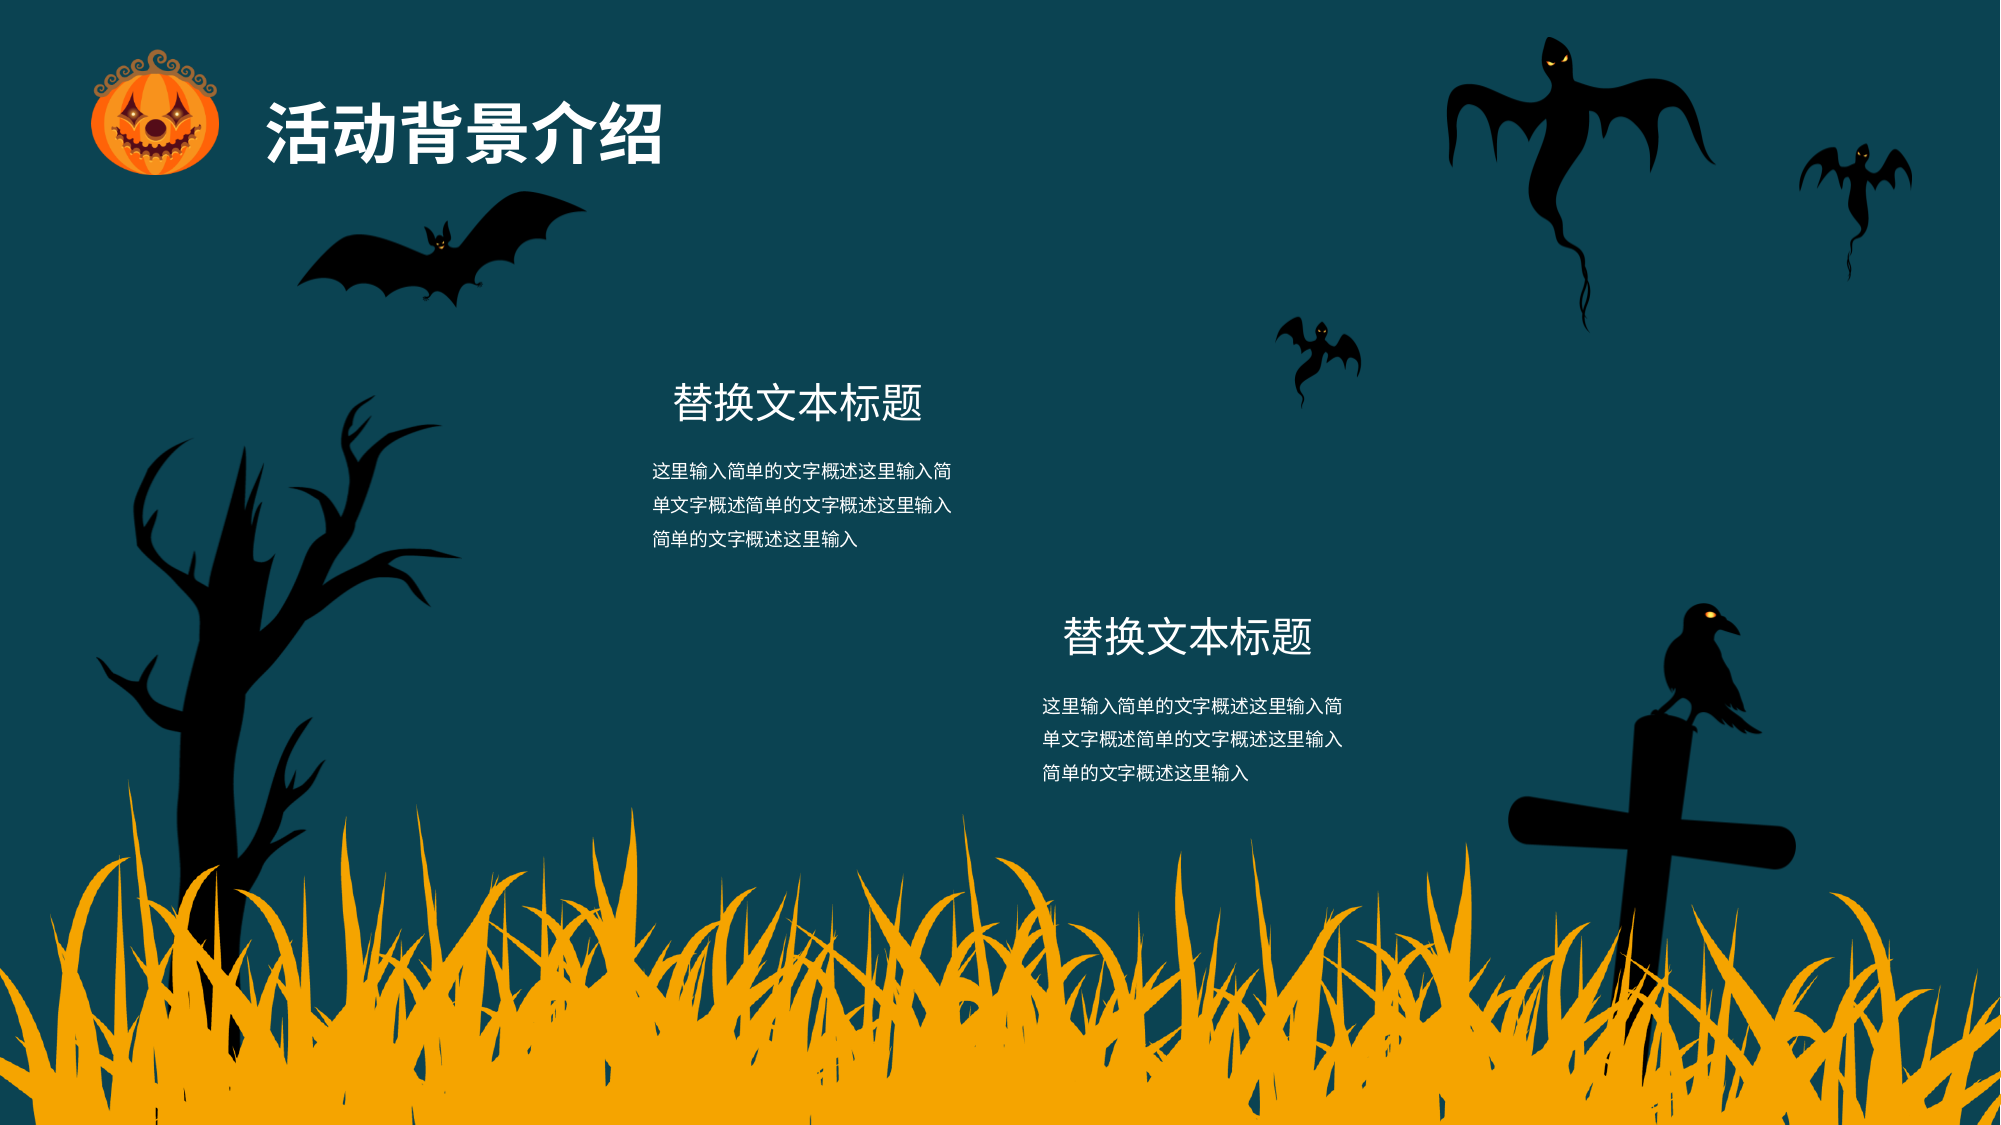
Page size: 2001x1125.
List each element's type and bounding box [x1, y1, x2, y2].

text_box [1027, 603, 1375, 794]
text_box [91, 47, 683, 180]
picture [0, 0, 2001, 1125]
text_box [637, 369, 985, 559]
